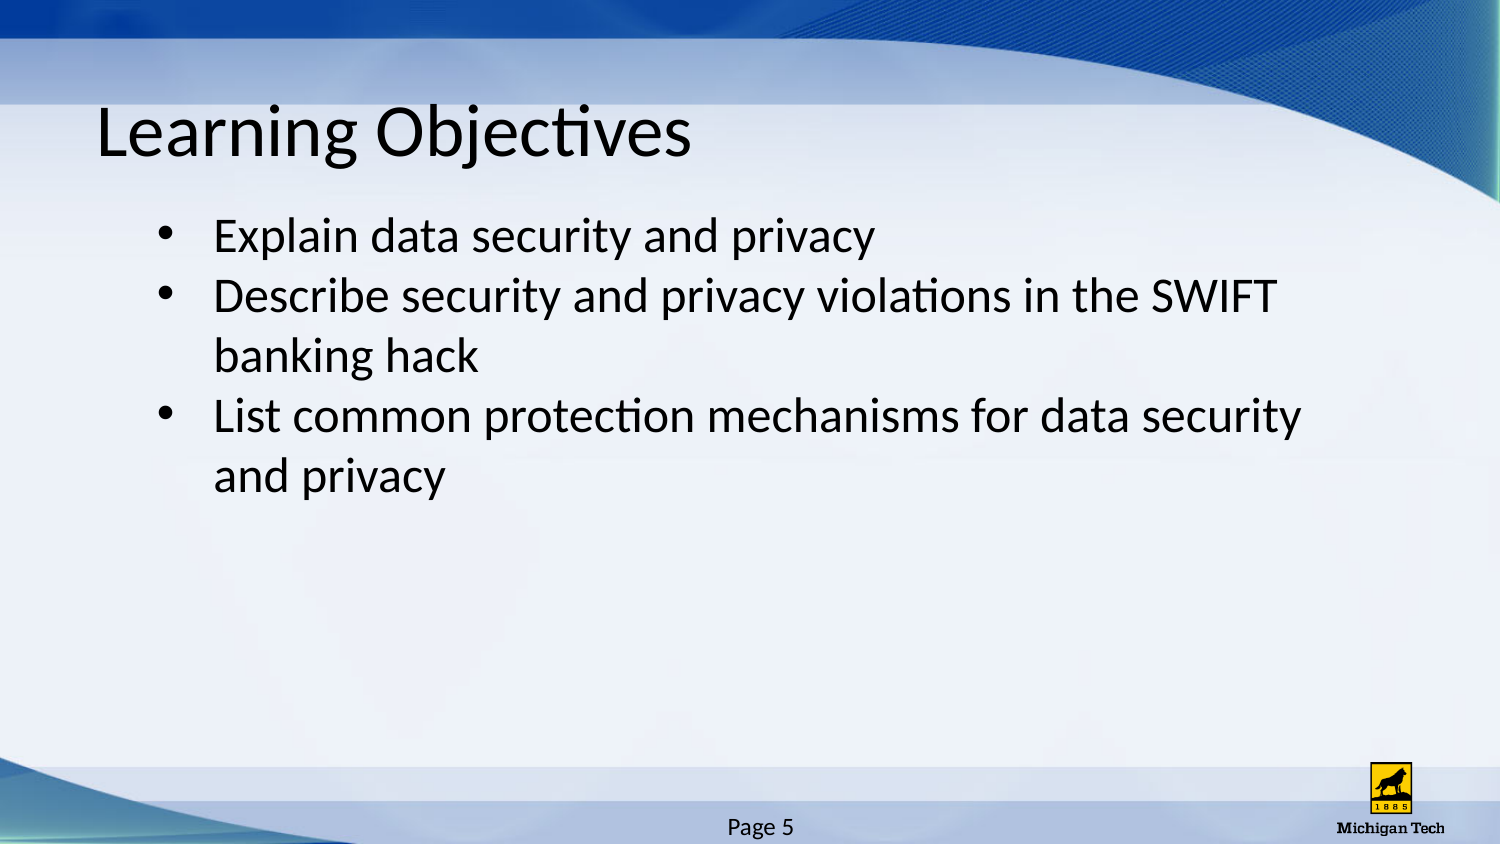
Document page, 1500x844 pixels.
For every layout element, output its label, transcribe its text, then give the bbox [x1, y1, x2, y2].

picture [0, 0, 1500, 844]
list Explain data security and privacy Describe security and privacy violations in the SWIFT banking hack List common protection mechanisms for data security and privacy [145, 196, 1362, 797]
title Learning Objectives [85, 56, 1023, 197]
